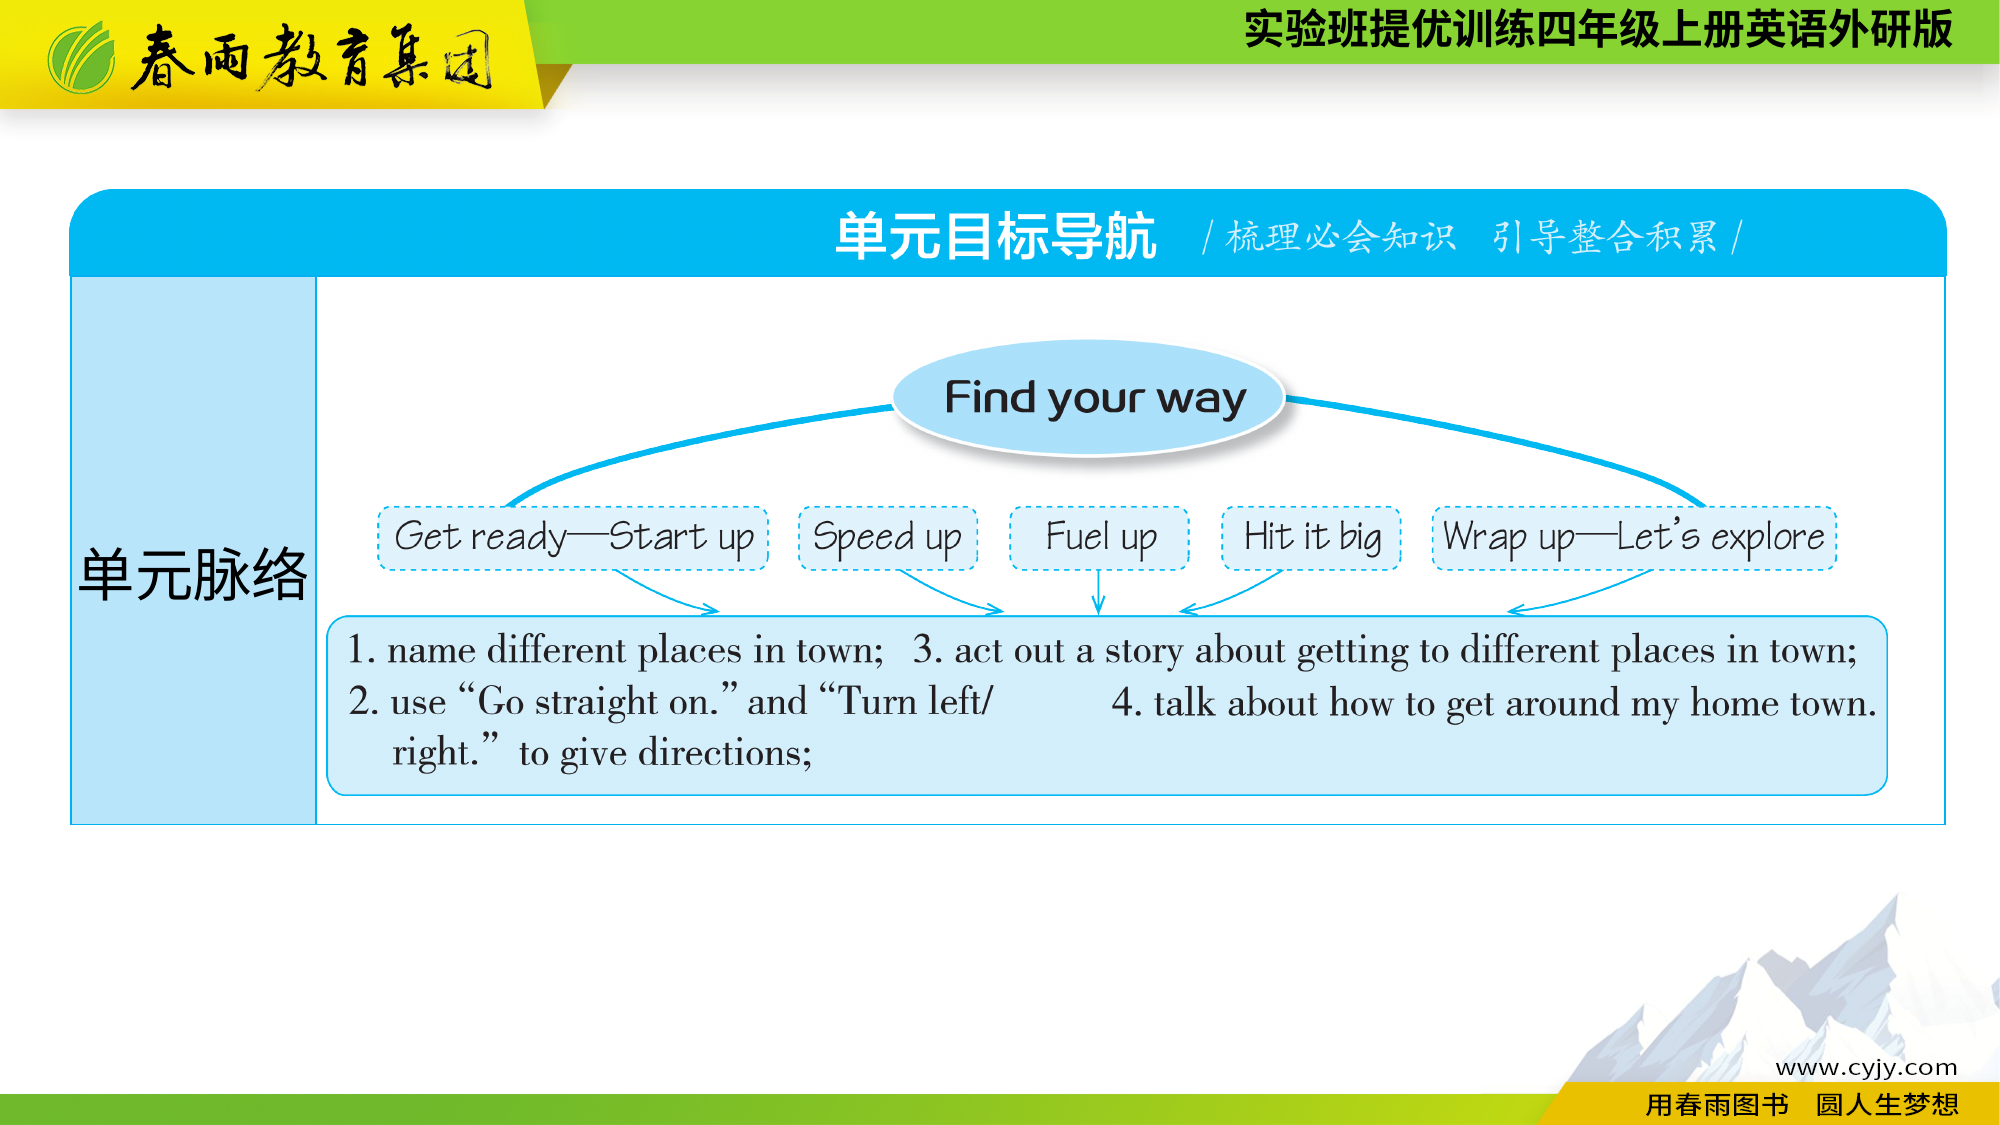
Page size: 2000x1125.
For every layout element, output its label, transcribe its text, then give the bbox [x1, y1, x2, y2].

picture [0, 0, 2000, 1125]
table_header 单元脉络 [72, 286, 315, 824]
table_header [317, 287, 1944, 824]
